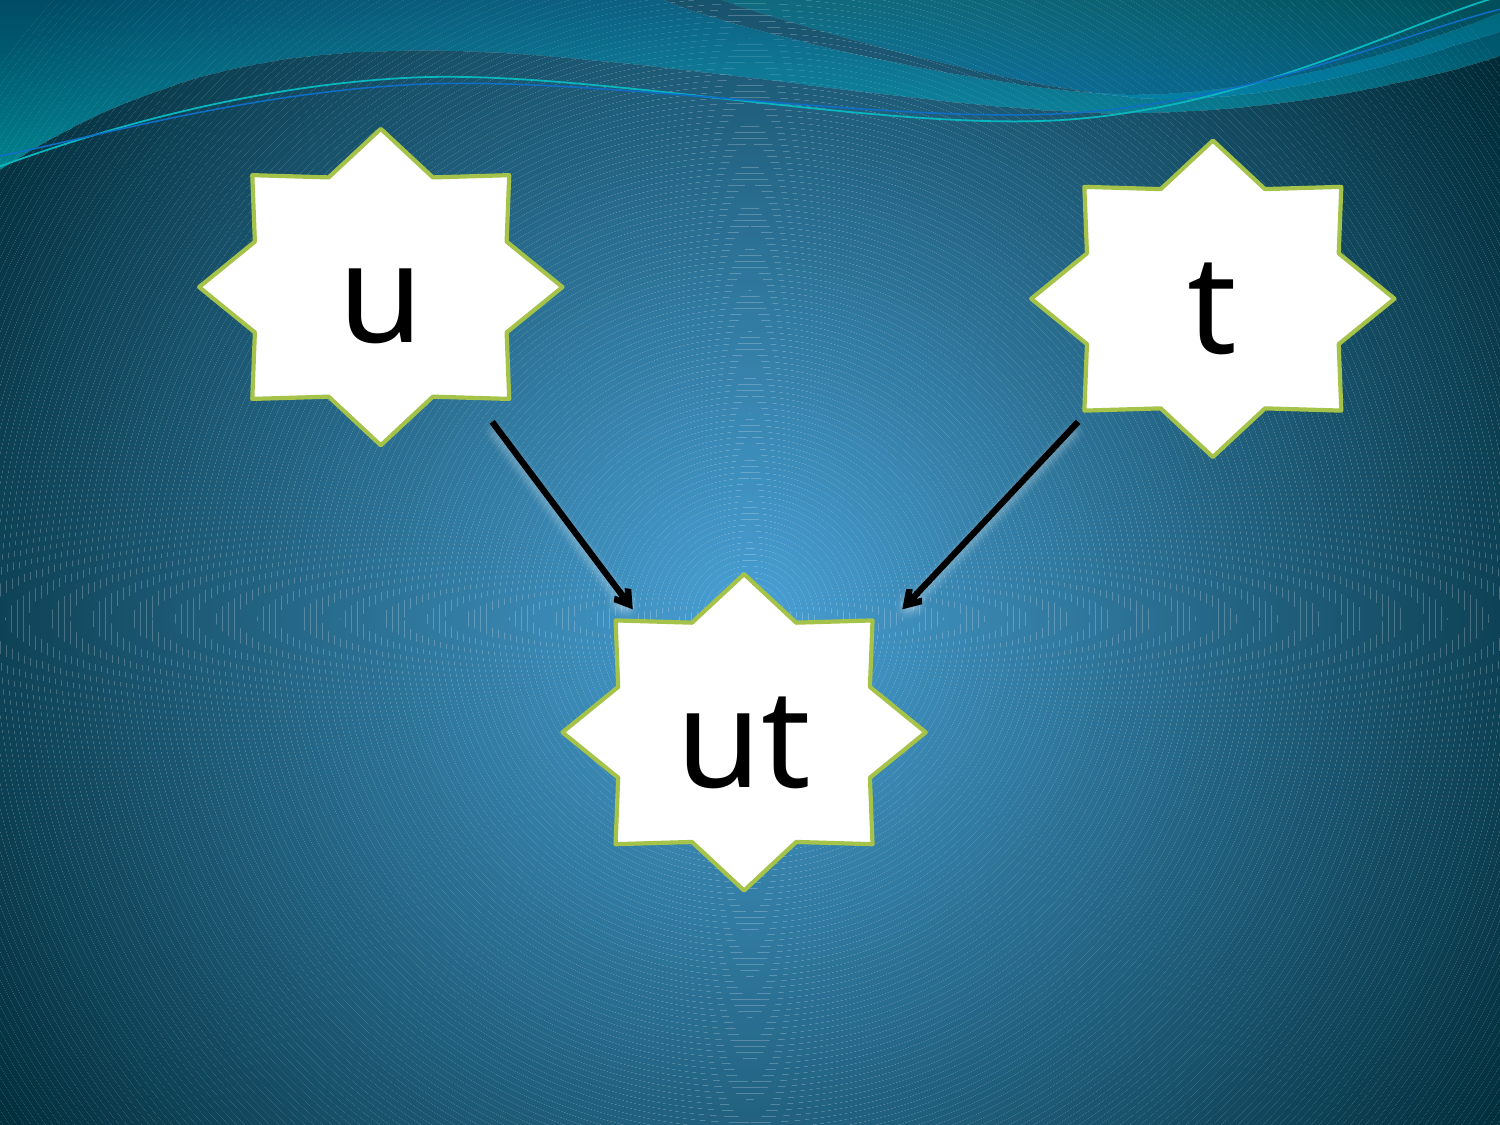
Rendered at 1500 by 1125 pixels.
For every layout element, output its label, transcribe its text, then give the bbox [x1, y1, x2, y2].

text_box t [1029, 139, 1397, 459]
text_box ut [560, 572, 928, 893]
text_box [896, 427, 1085, 604]
text_box u [197, 127, 565, 447]
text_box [468, 445, 657, 587]
